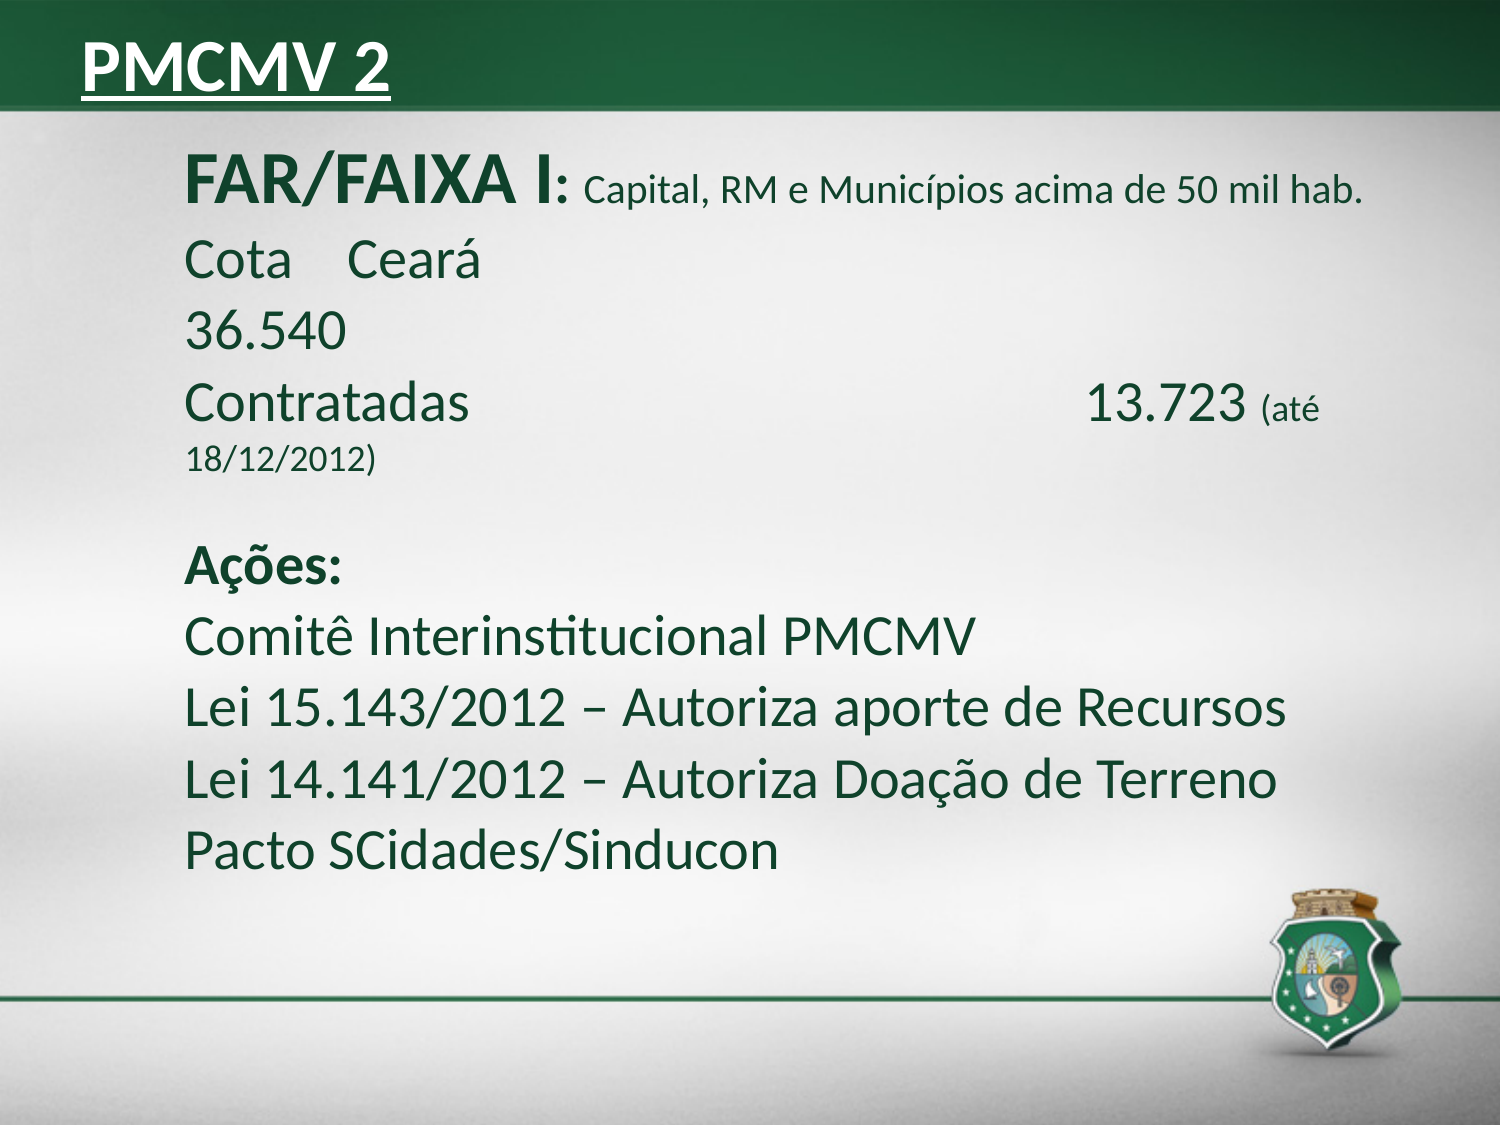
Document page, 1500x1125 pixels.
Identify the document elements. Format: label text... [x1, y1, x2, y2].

title FAR/FAIXA I: Capital, RM e Municípios acima de 50 mil hab. Cota Ceará 36.540 Contratadas 13.723 (até 18/12/2012) Ações: Comitê Interinstitucional PMCMV Lei 15.143/2012 – Autoriza aporte de Recursos Lei 14.141/2012 – Autoriza Doação de Terreno Pacto SCidades/Sinducon [135, 207, 1411, 811]
text_box PMCMV 2 [66, 7, 407, 114]
picture [0, 0, 1500, 1125]
